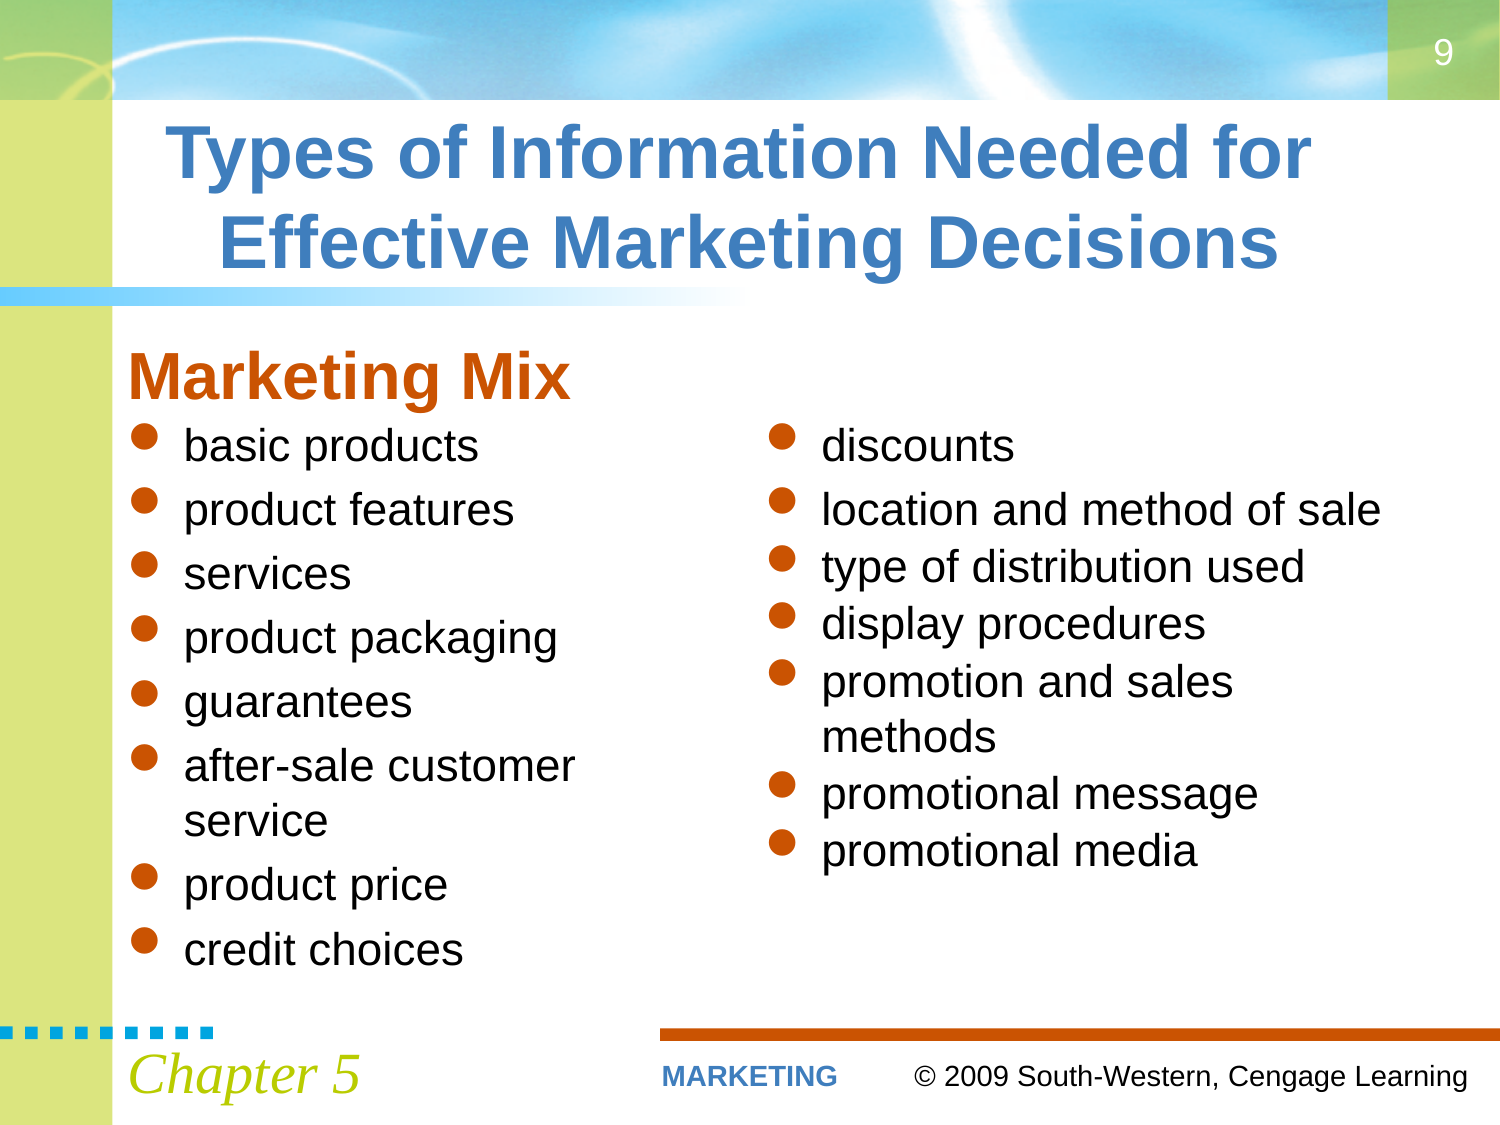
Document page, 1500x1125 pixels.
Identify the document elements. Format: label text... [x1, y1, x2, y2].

slide_number 9 [1387, 0, 1500, 101]
list discounts location and method of sale type of distribution used display procedures promotion and sales methods promotional message promotional media [749, 407, 1426, 913]
text_box basic products product features services product packaging guarantees after-sale customer service product price credit choices [112, 407, 725, 1000]
title Types of Information Needed for Effective Marketing Decisions [112, 99, 1388, 288]
footer Chapter 5 [112, 1012, 638, 1113]
list Marketing Mix [112, 324, 1388, 1001]
